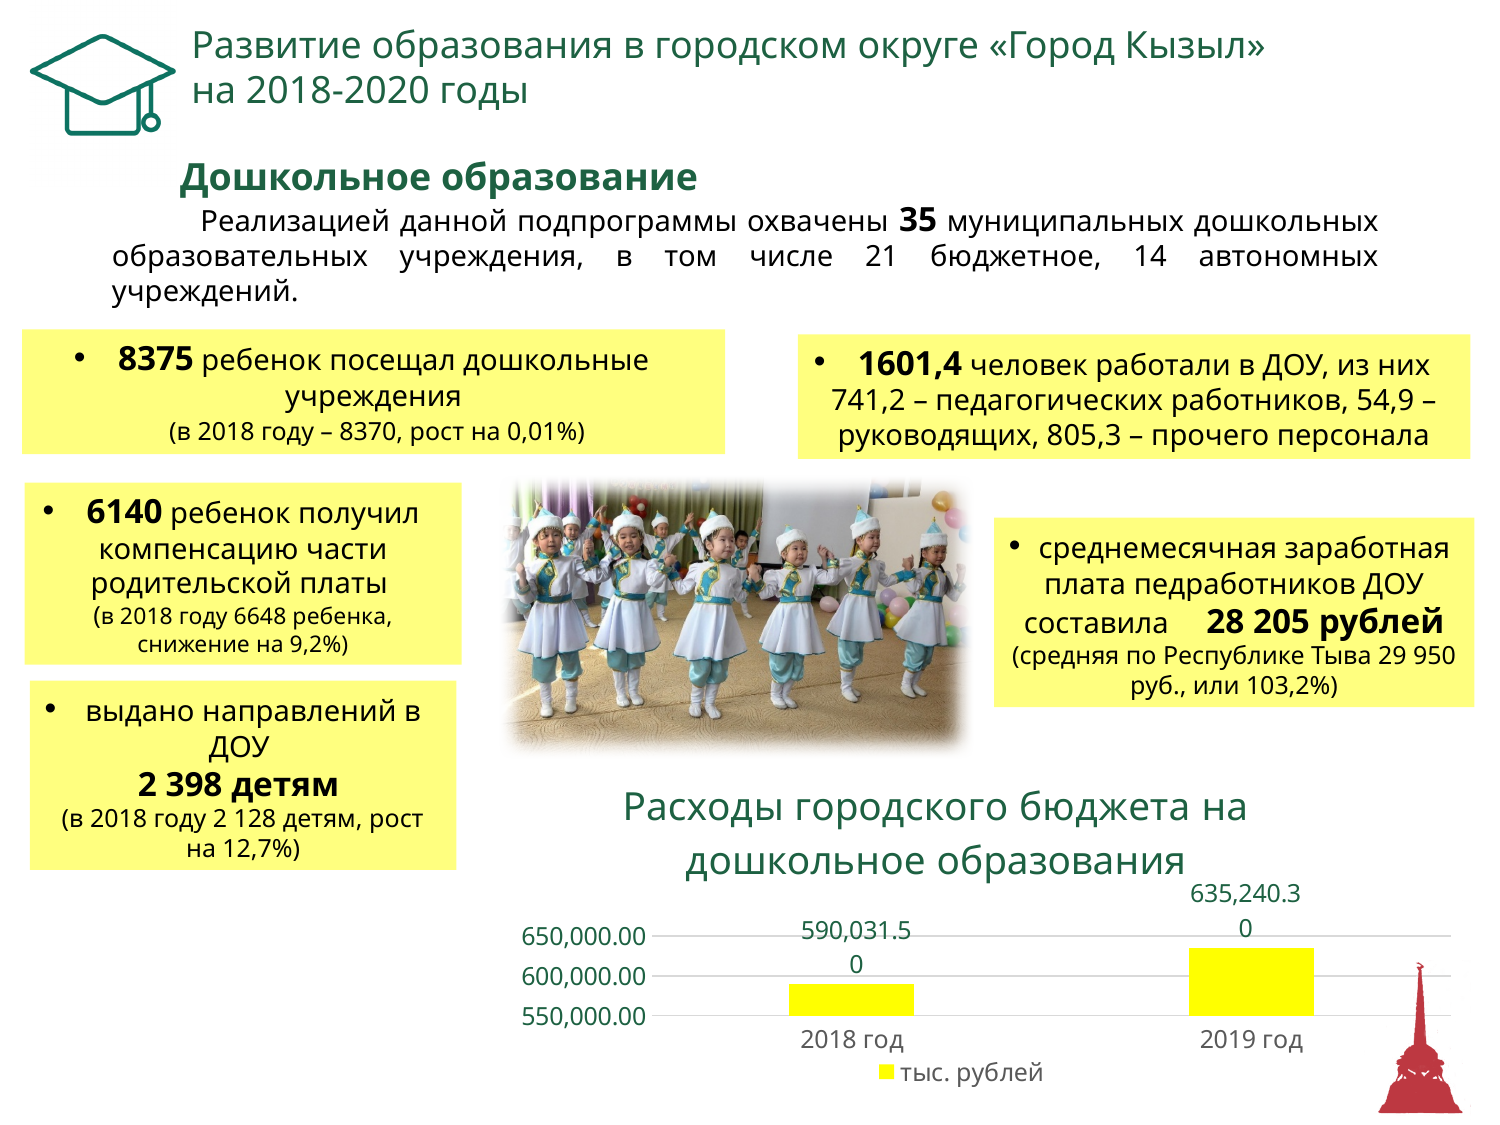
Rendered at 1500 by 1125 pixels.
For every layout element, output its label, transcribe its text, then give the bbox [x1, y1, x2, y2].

text_box Развитие образования в городском округе «Город Кызыл» на 2018-2020 годы [180, 13, 1306, 119]
chart [501, 766, 1471, 1121]
text_box 1601,4 человек работали в ДОУ, из них 741,2 – педагогических работников, 54,9 – руководящих, 805,3 – прочего персонала [797, 334, 1471, 459]
text_box Дошкольное образование Реализацией данной подпрограммы охвачены 35 муниципальных дошкольных образовательных учреждения, в том числе 21 бюджетное, 14 автономных учреждений. [97, 145, 1394, 315]
text_box выдано направлений в ДОУ 2 398 детям (в 2018 году 2 128 детям, рост на 12,7%) [29, 680, 457, 870]
picture [29, 0, 177, 188]
text_box среднемесячная заработная плата педработников ДОУ составила 28 205 рублей (средняя по Республике Тыва 29 950 руб., или 103,2%) [994, 517, 1475, 708]
text_box 6140 ребенок получил компенсацию части родительской платы (в 2018 году 6648 ребенка, снижение на 9,2%) [24, 482, 462, 665]
picture [498, 474, 975, 760]
text_box 8375 ребенок посещал дошкольные учреждения (в 2018 году – 8370, рост на 0,01%) [22, 329, 726, 455]
